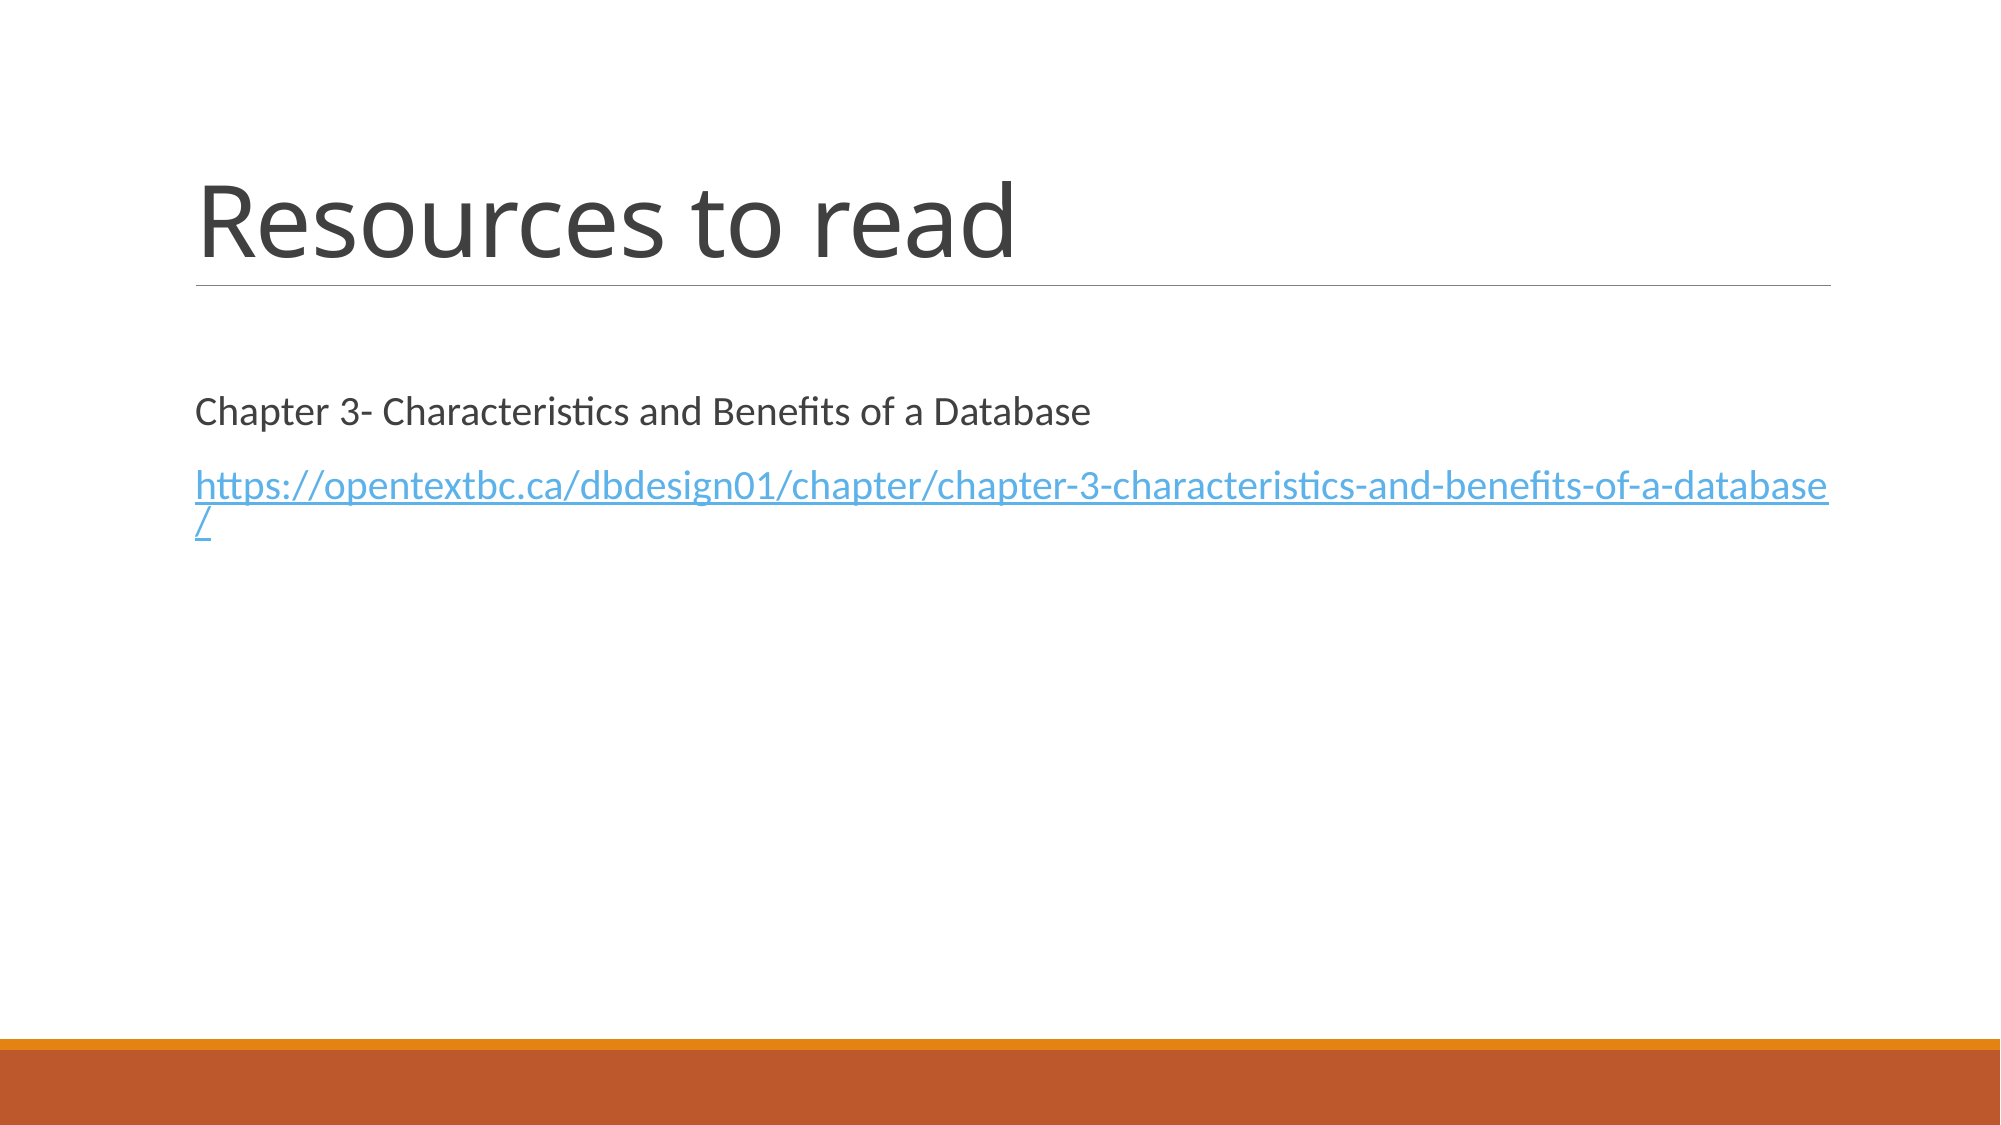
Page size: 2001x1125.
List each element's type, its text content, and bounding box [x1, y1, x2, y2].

list Chapter 3- Characteristics and Benefits of a Database https://opentextbc.ca/dbdesign01/chapter/chapter-3-characteristics-and-benefits-of-a-database/ [180, 302, 1830, 963]
title Resources to read [180, 47, 1830, 285]
